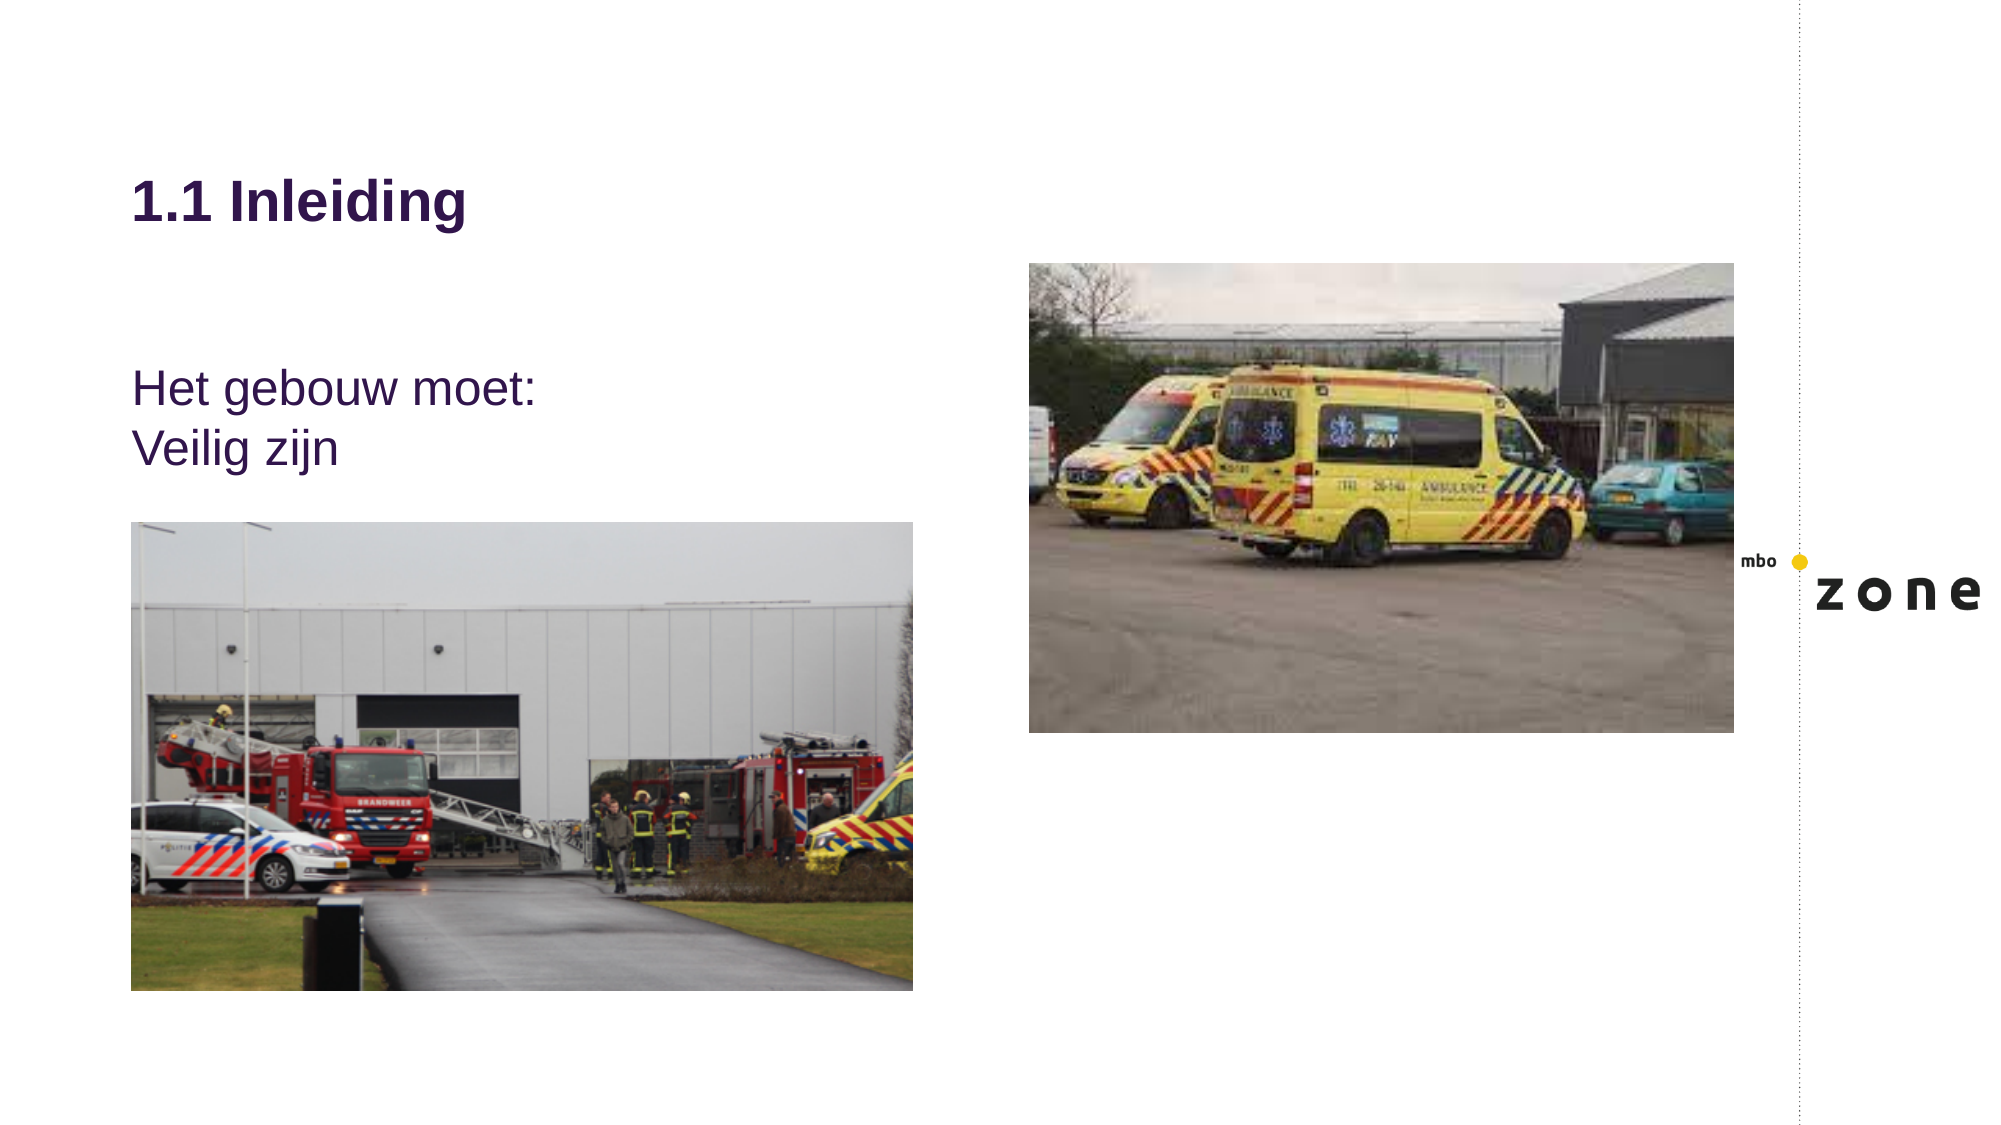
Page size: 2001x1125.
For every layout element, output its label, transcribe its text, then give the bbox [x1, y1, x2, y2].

picture [131, 522, 913, 991]
subtitle Het gebouw moet: Veilig zijn [131, 355, 1898, 1001]
picture [1029, 0, 2001, 1125]
title 1.1 Inleiding [131, 176, 1352, 313]
